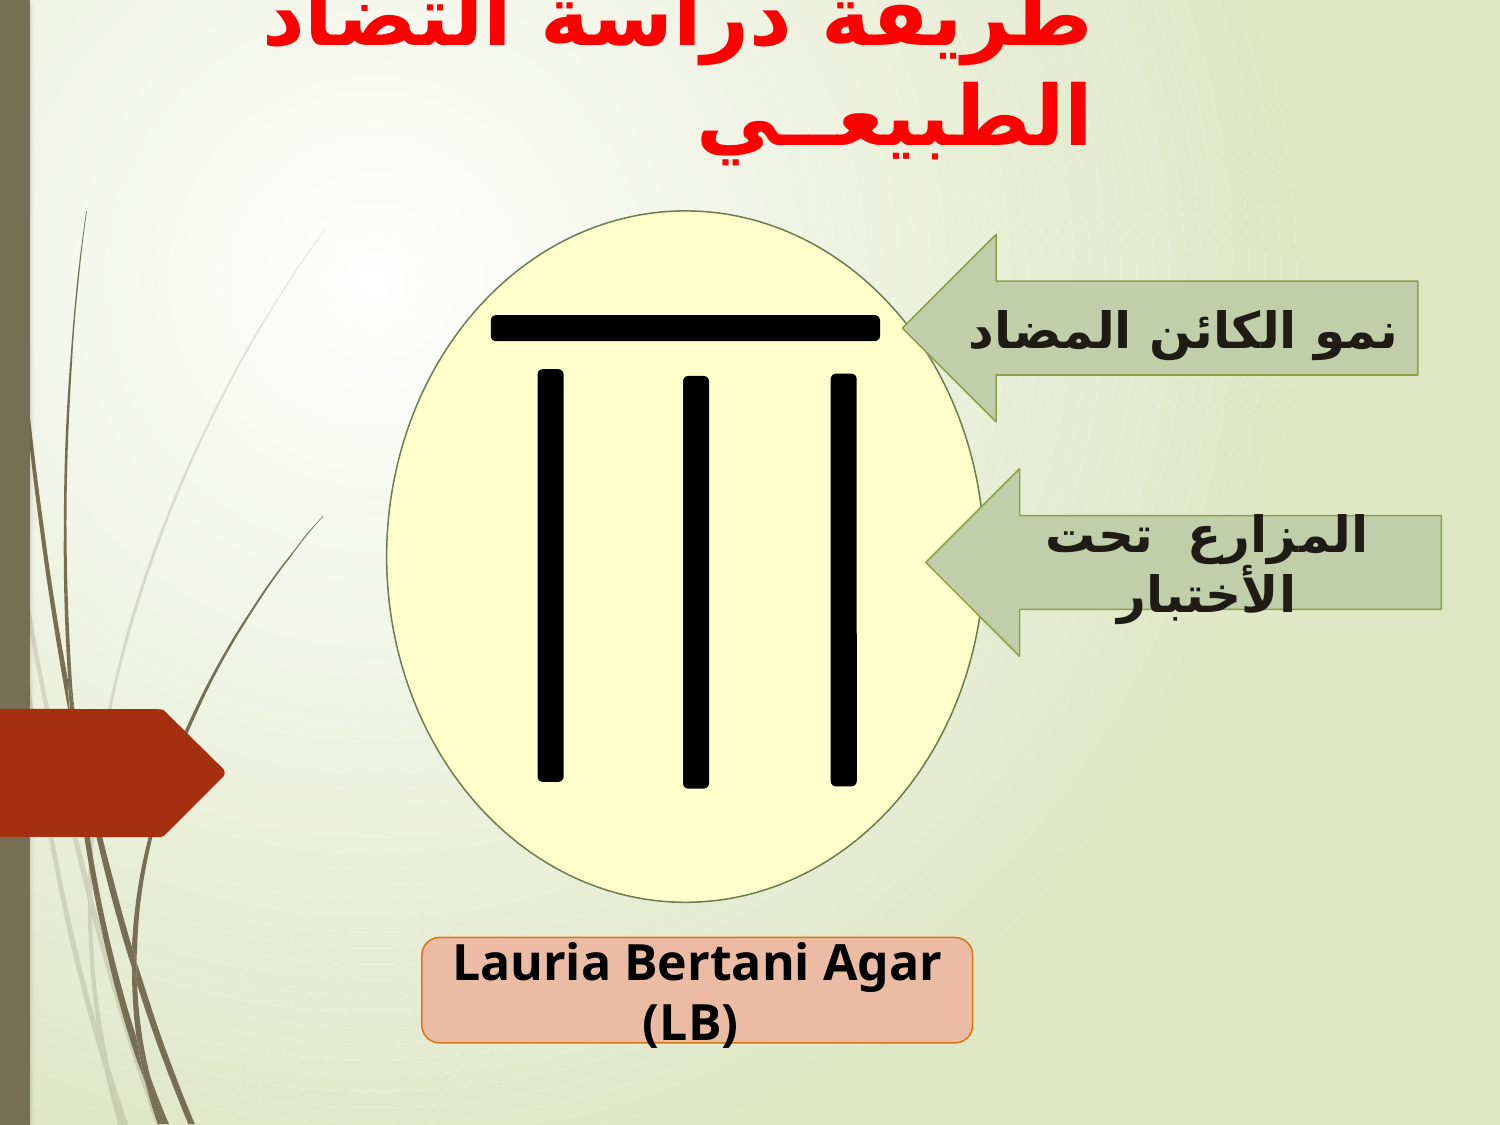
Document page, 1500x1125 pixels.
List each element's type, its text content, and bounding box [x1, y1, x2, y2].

text_box Lauria Bertani Agar (LB) [421, 936, 974, 1044]
text_box [537, 369, 564, 782]
text_box [385, 210, 982, 904]
text_box [490, 315, 881, 342]
text_box نمو الكائن المضاد [901, 233, 1419, 423]
text_box [830, 373, 857, 787]
text_box المزارع تحت الأختبار [925, 468, 1443, 657]
text_box [683, 375, 710, 789]
text_box طريقة دراسة التضاد الطبيعــي [61, 64, 1109, 170]
